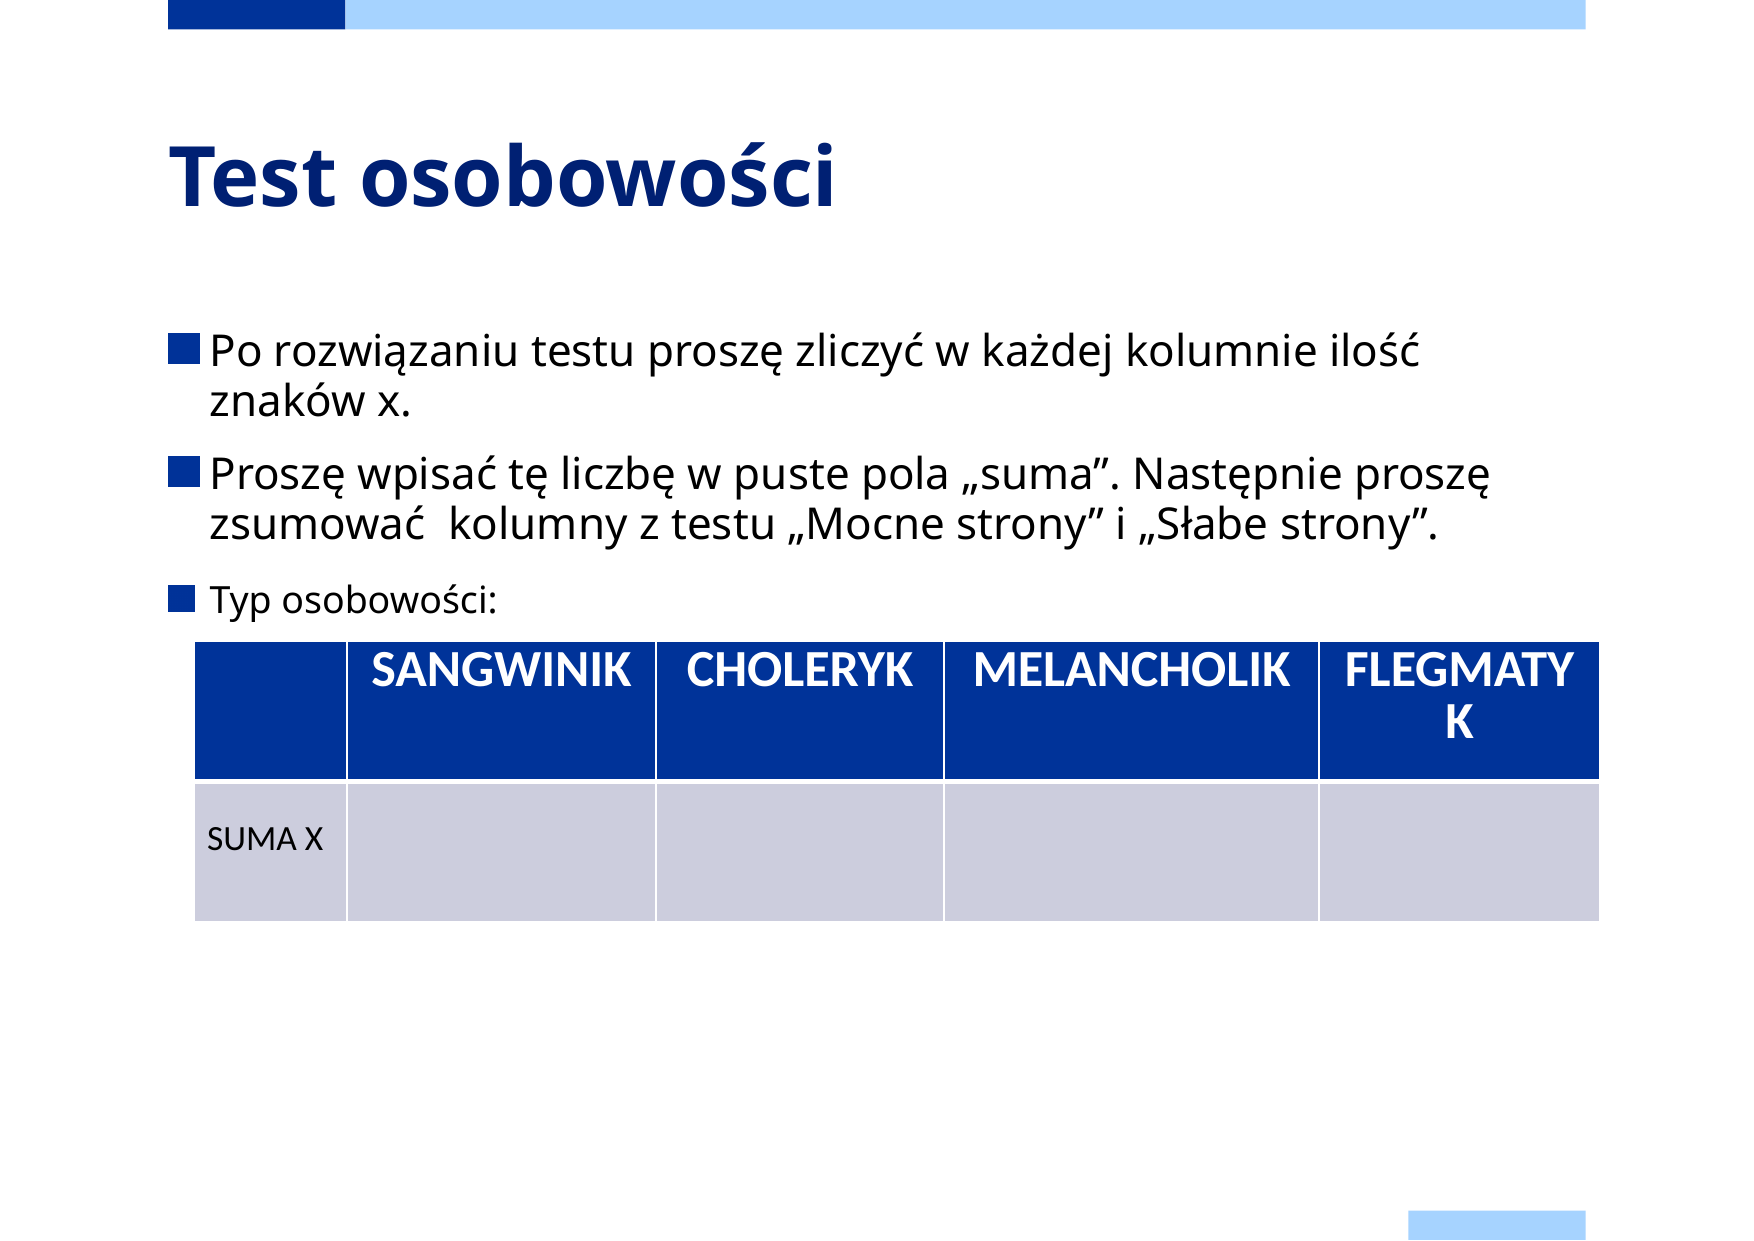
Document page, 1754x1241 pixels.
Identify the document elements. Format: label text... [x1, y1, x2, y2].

table_header SANGWINIK [348, 642, 655, 779]
picture [168, 456, 200, 487]
table_cell [1320, 784, 1599, 921]
title Test osobowości [168, 147, 1586, 324]
table_cell [657, 784, 943, 921]
table_header [195, 642, 346, 779]
picture [168, 333, 200, 364]
picture [168, 585, 195, 612]
table_cell SUMA X [195, 784, 346, 921]
table_header CHOLERYK [657, 642, 943, 779]
table_header FLEGMATYK [1320, 642, 1599, 779]
table_header MELANCHOLIK [945, 642, 1318, 779]
table_cell [945, 784, 1318, 921]
table_cell [348, 784, 655, 921]
list Po rozwiązaniu testu proszę zliczyć w każdej kolumnie ilość znaków x. Proszę wpisać tę liczbę w puste pola „suma”. Następnie proszę zsumować kolumny z testu „Mocne strony” i „Słabe strony”. Typ osobowości: [168, 324, 1586, 1093]
